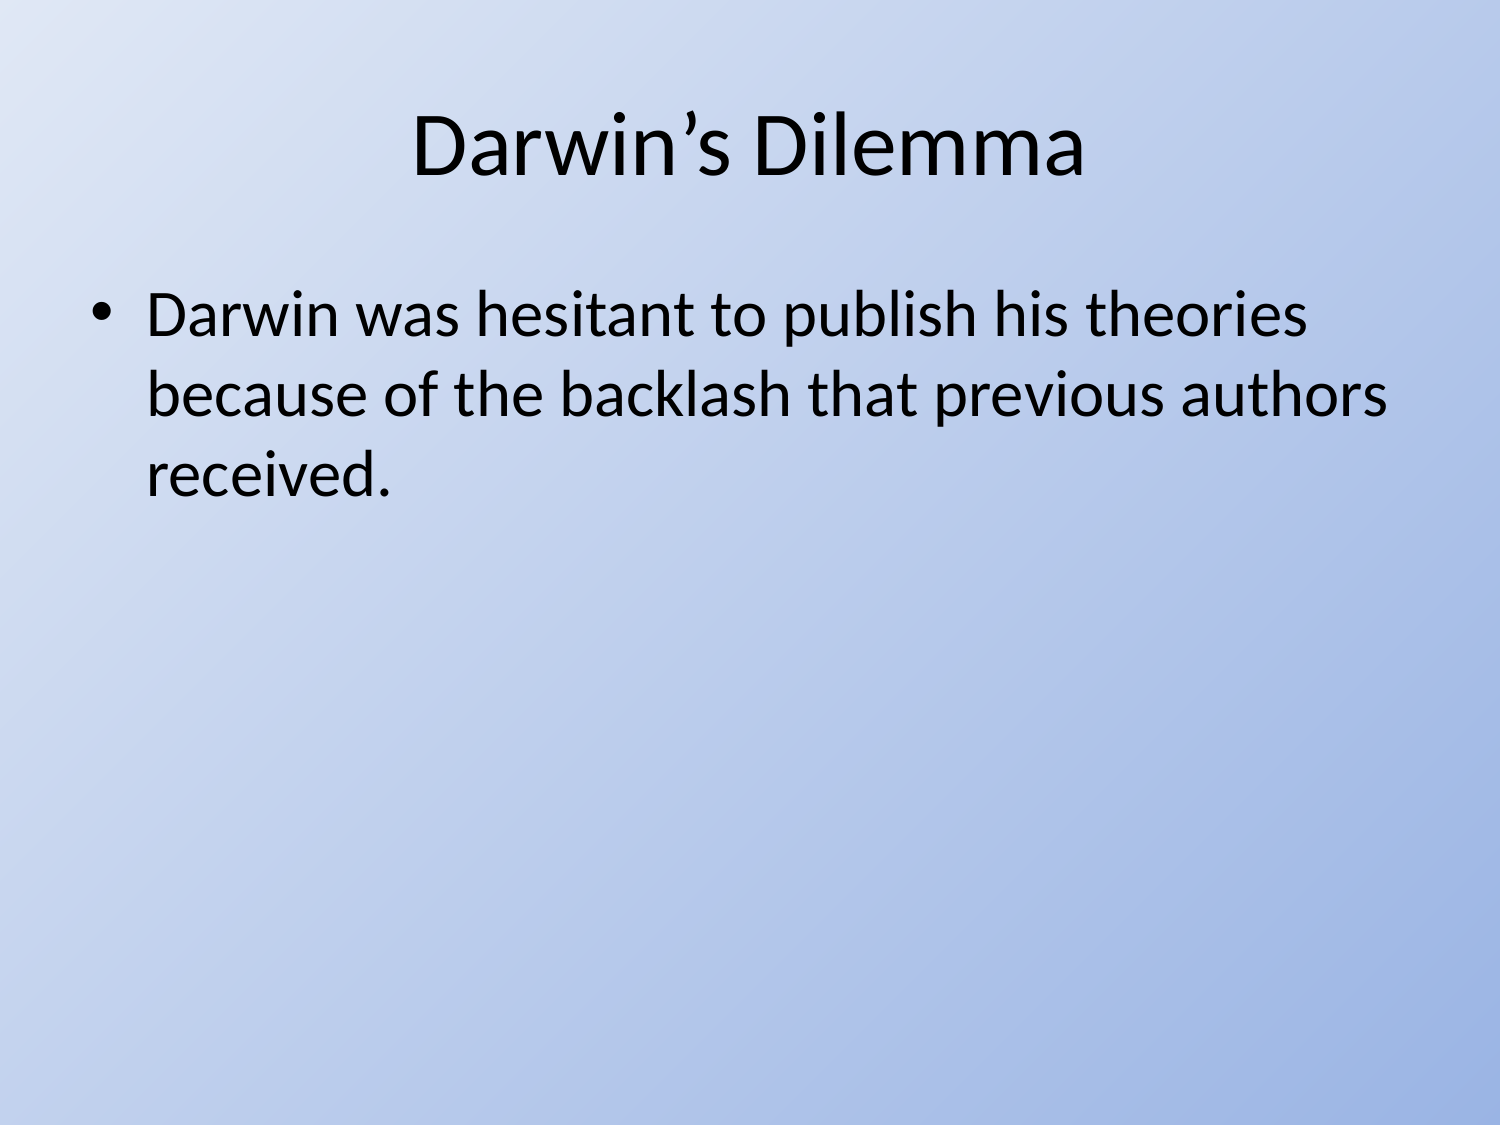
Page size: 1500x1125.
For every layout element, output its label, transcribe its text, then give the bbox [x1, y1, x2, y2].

list Darwin was hesitant to publish his theories because of the backlash that previous authors received. [75, 262, 1425, 1005]
title Darwin’s Dilemma [75, 45, 1425, 233]
